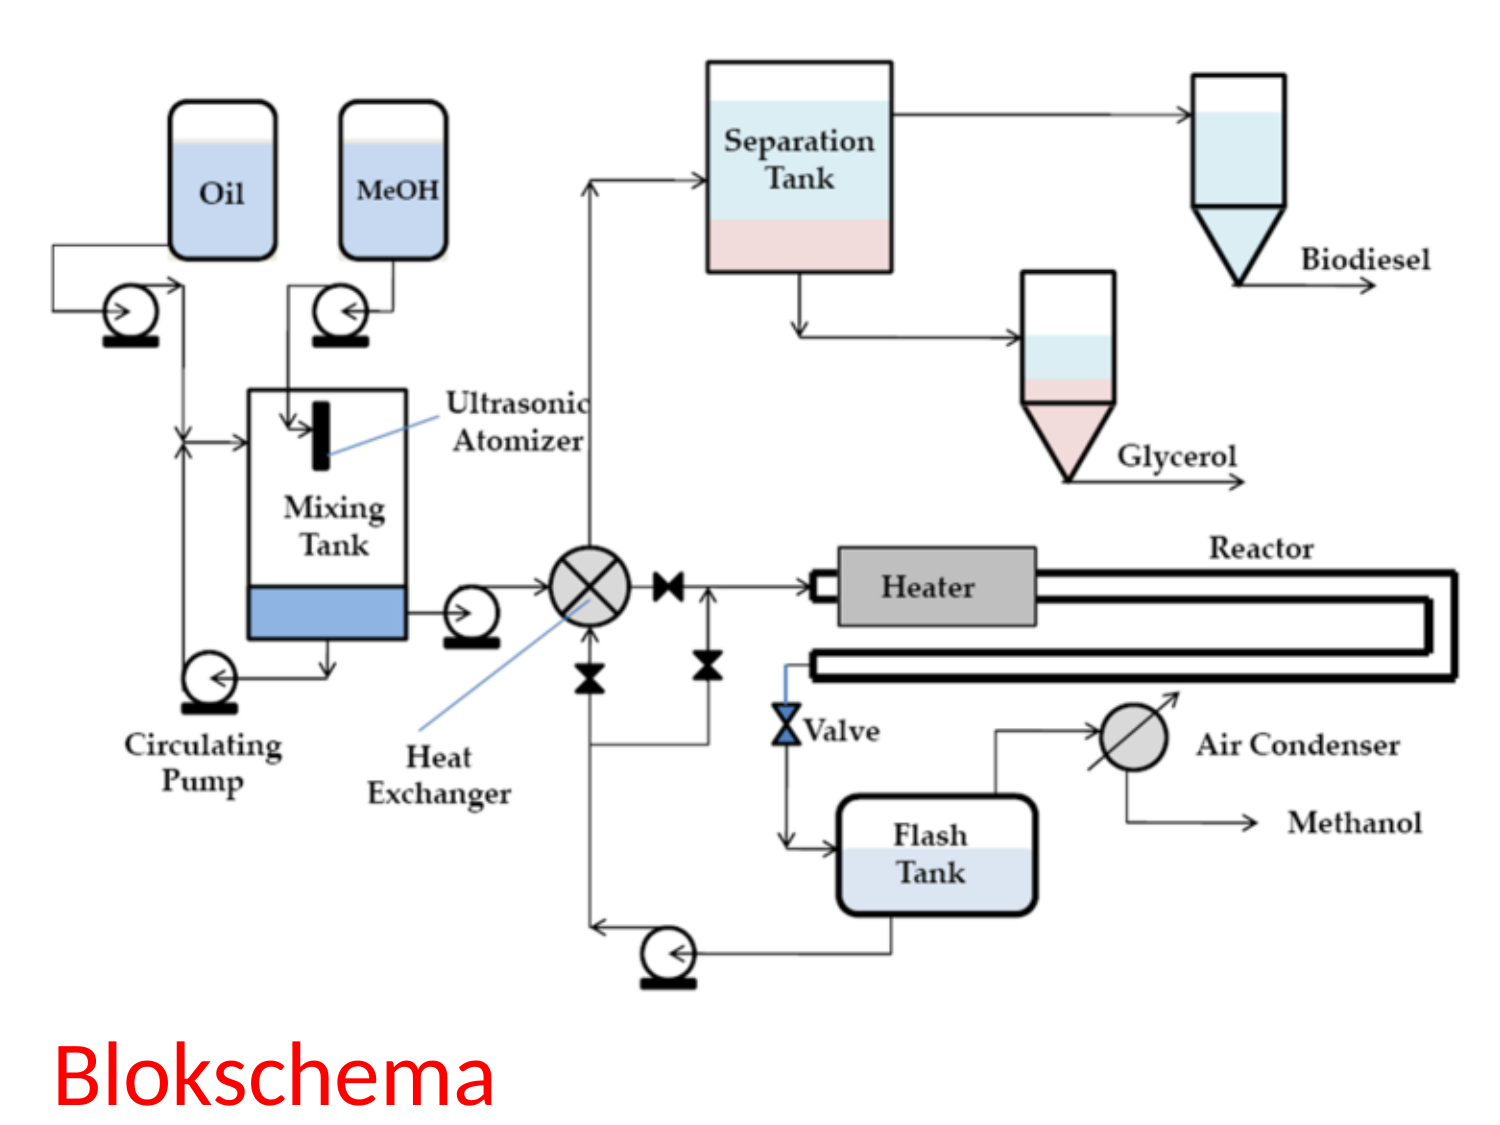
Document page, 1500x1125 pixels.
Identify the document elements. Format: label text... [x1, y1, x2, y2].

picture [26, 28, 1500, 1044]
text_box Blokschema [37, 1044, 520, 1125]
